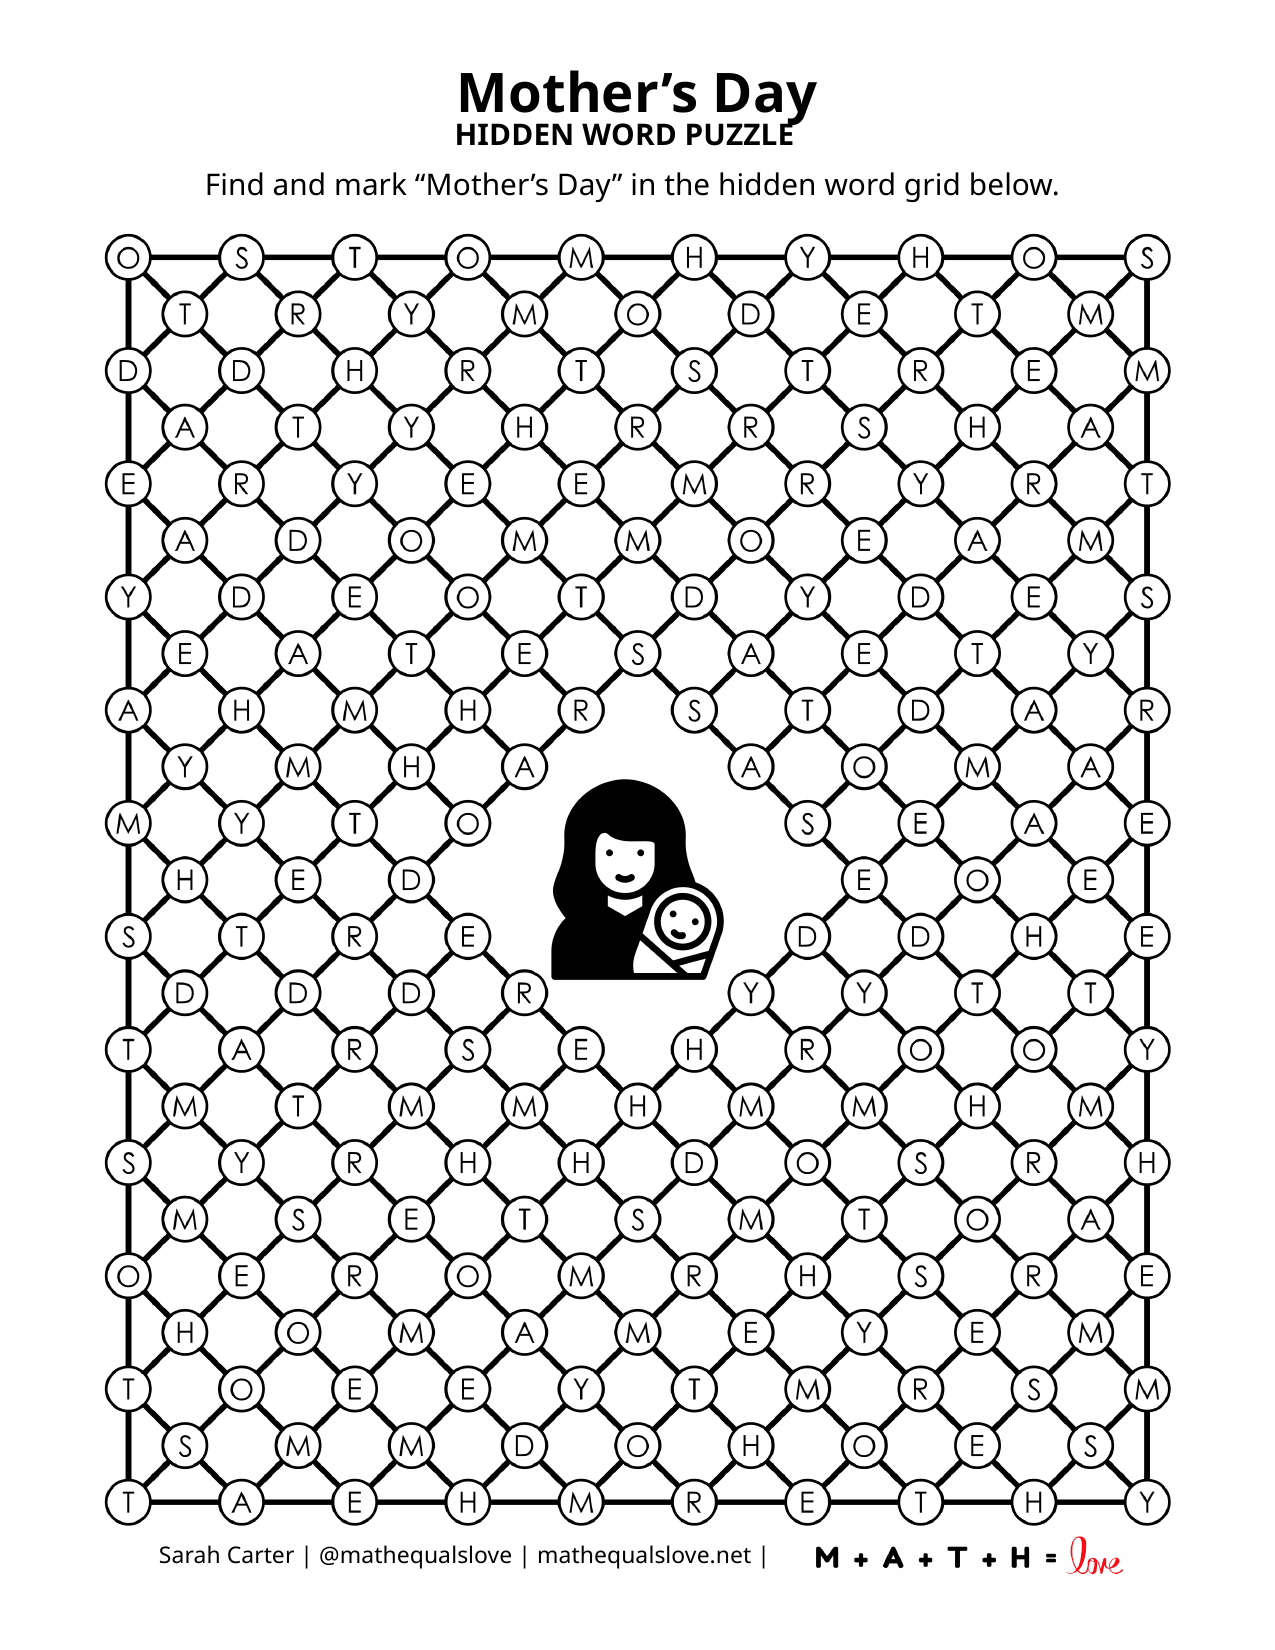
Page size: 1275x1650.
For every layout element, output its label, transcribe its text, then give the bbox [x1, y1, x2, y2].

text_box Find and mark “Mother’s Day” in the hidden word grid below. [86, 158, 1189, 209]
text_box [143, 1533, 1132, 1579]
text_box HIDDEN WORD PUZZLE [319, 108, 930, 159]
text_box Mother’s Day [284, 57, 991, 124]
picture [97, 226, 1178, 1533]
